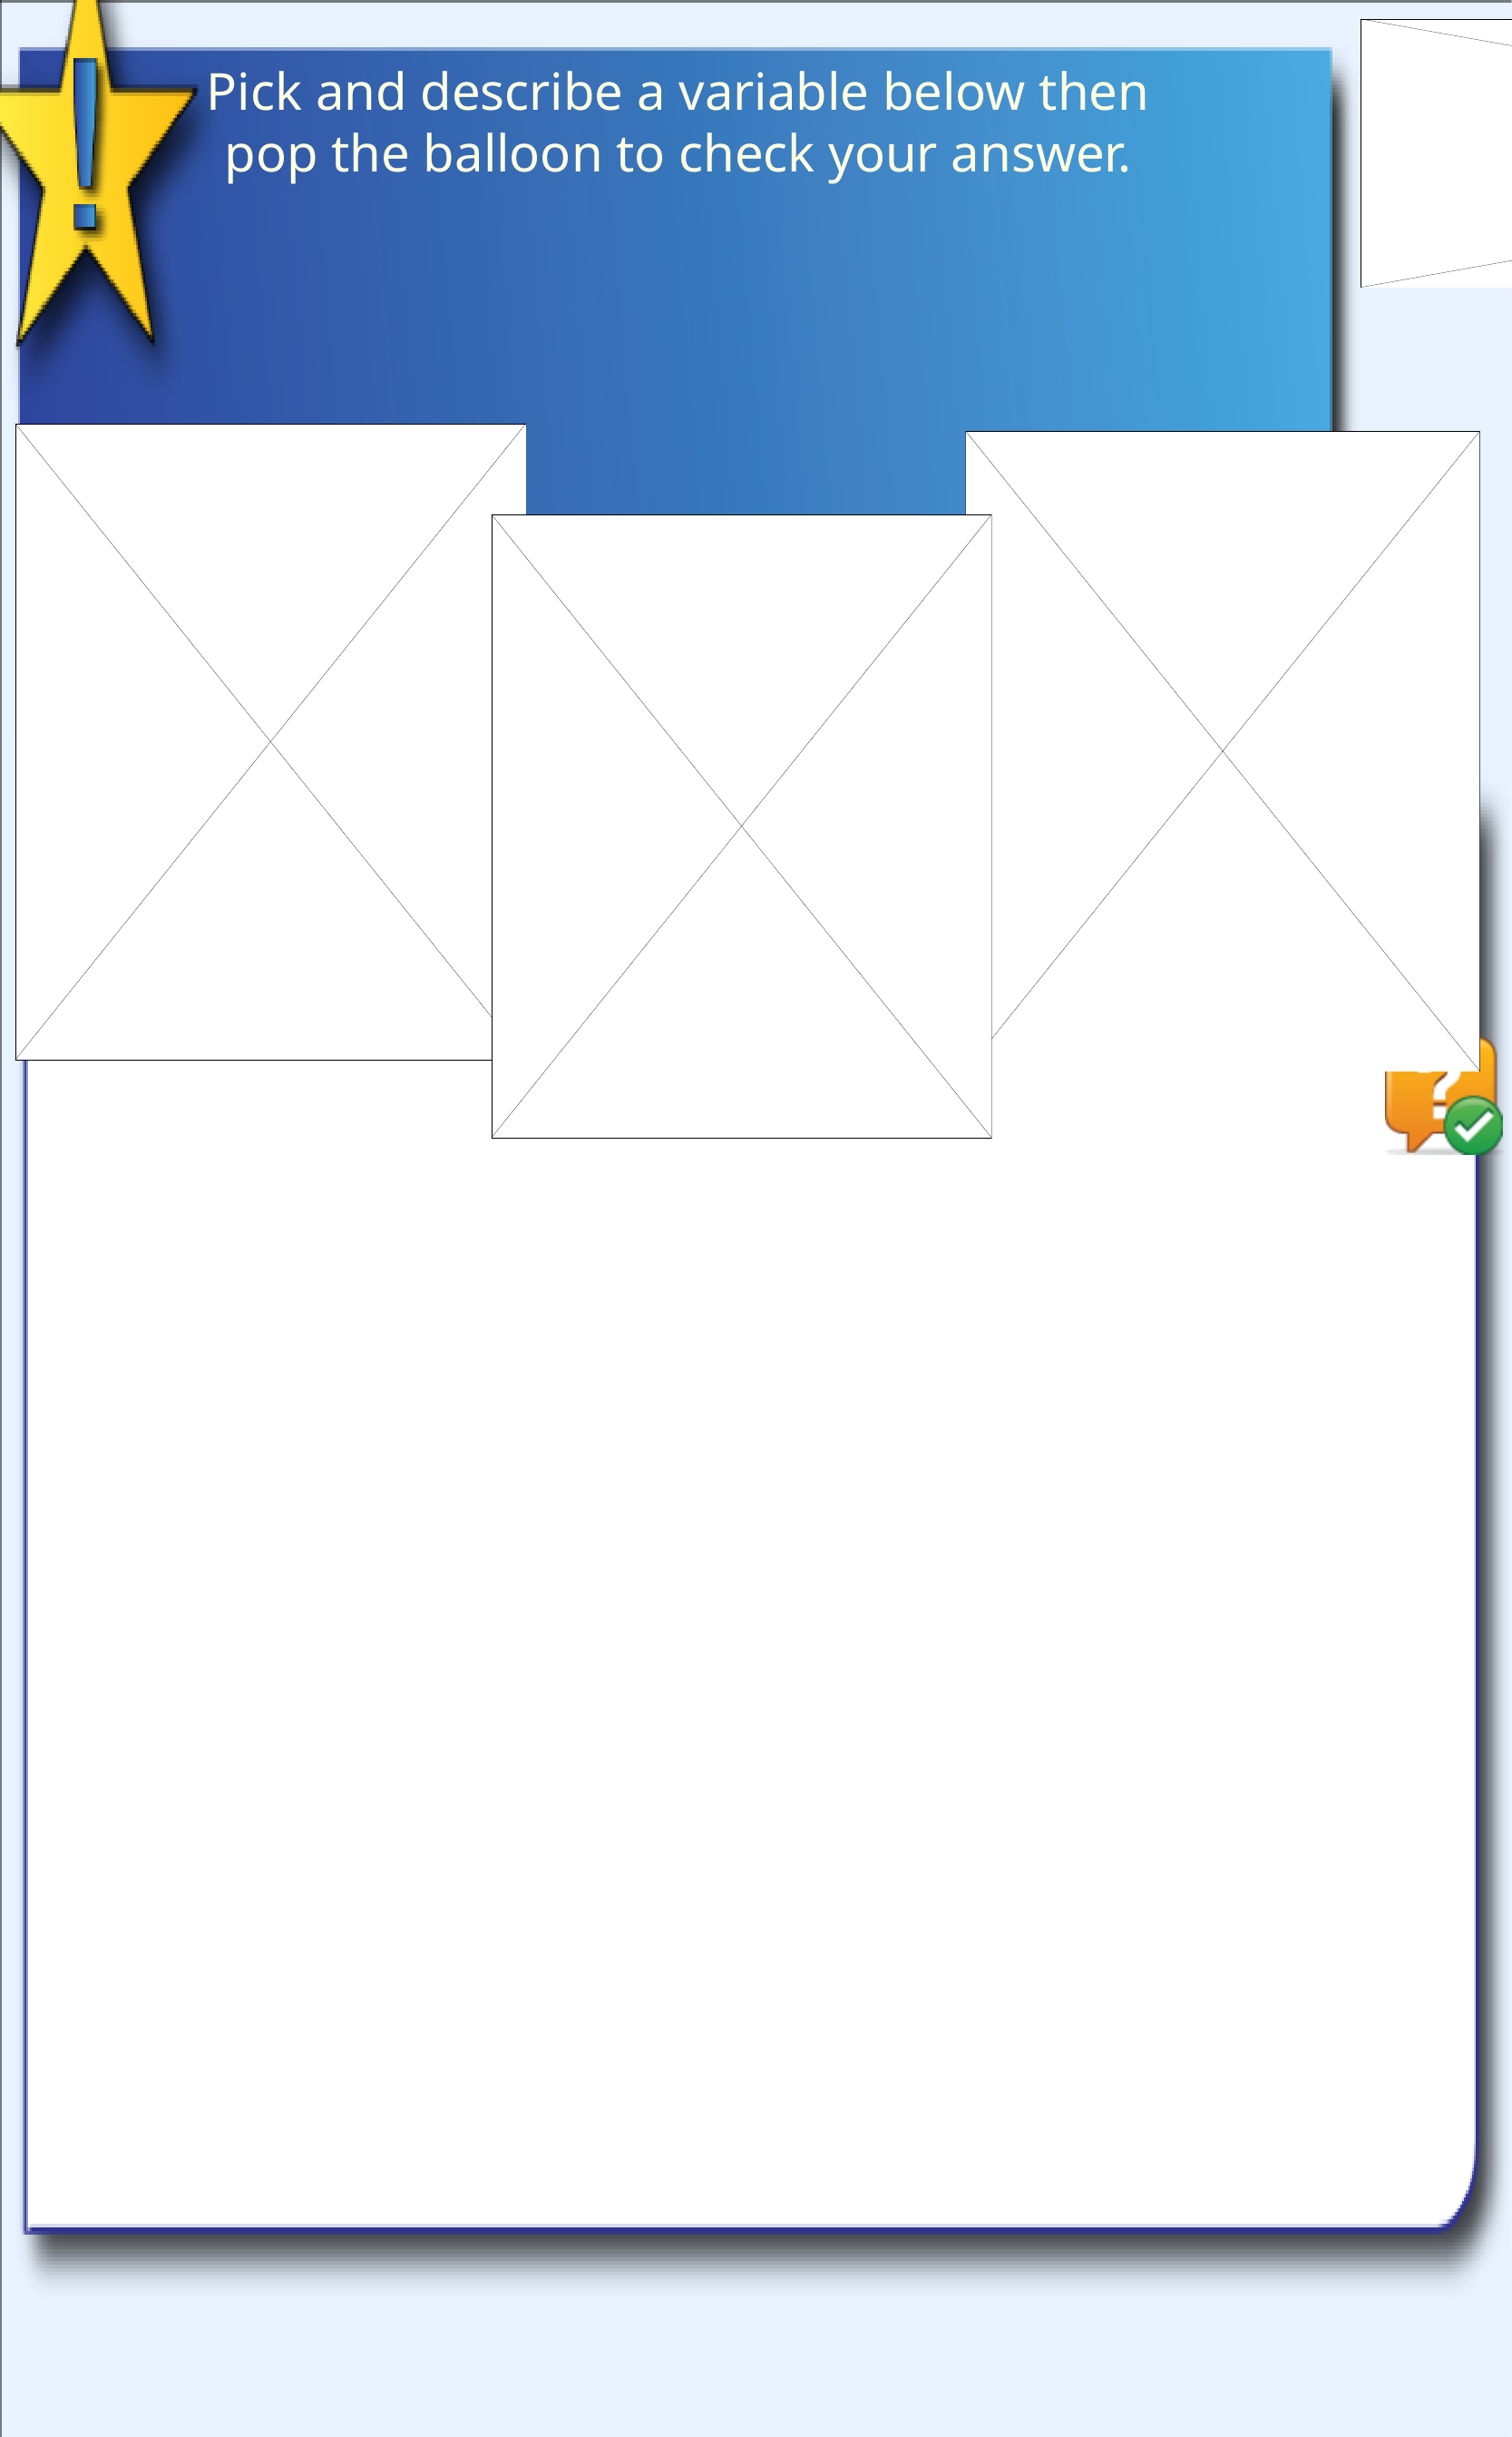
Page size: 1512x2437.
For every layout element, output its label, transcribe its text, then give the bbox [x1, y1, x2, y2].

text_box Pick and describe a variable below then pop the balloon to check your answer. [145, 53, 1212, 189]
picture [0, 0, 1512, 2437]
